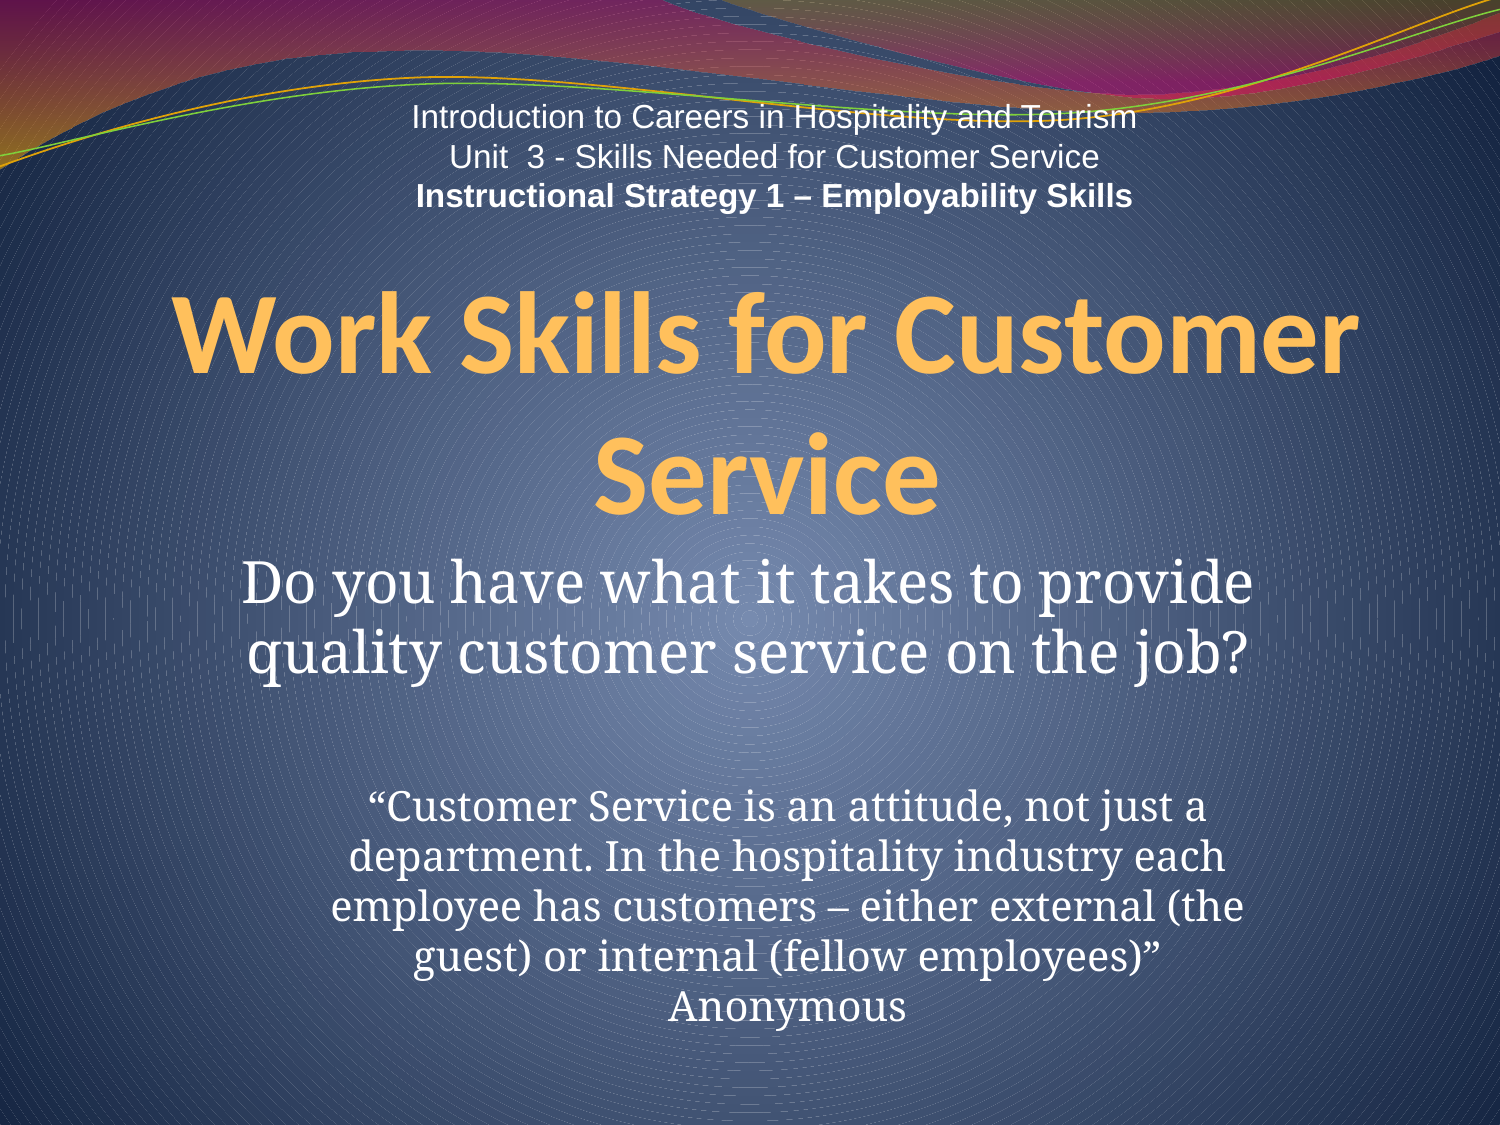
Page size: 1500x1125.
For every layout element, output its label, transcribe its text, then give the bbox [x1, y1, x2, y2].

title Work Skills for Customer Service [162, 246, 1376, 538]
text_box “Customer Service is an attitude, not just a department. In the hospitality industry each employee has customers – either external (the guest) or internal (fellow employees)” Anonymous [287, 772, 1288, 1108]
text_box Introduction to Careers in Hospitality and Tourism Unit 3 - Skills Needed for Customer Service Instructional Strategy 1 – Employability Skills [162, 87, 1388, 222]
subtitle Do you have what it takes to provide quality customer service on the job? [224, 537, 1276, 726]
